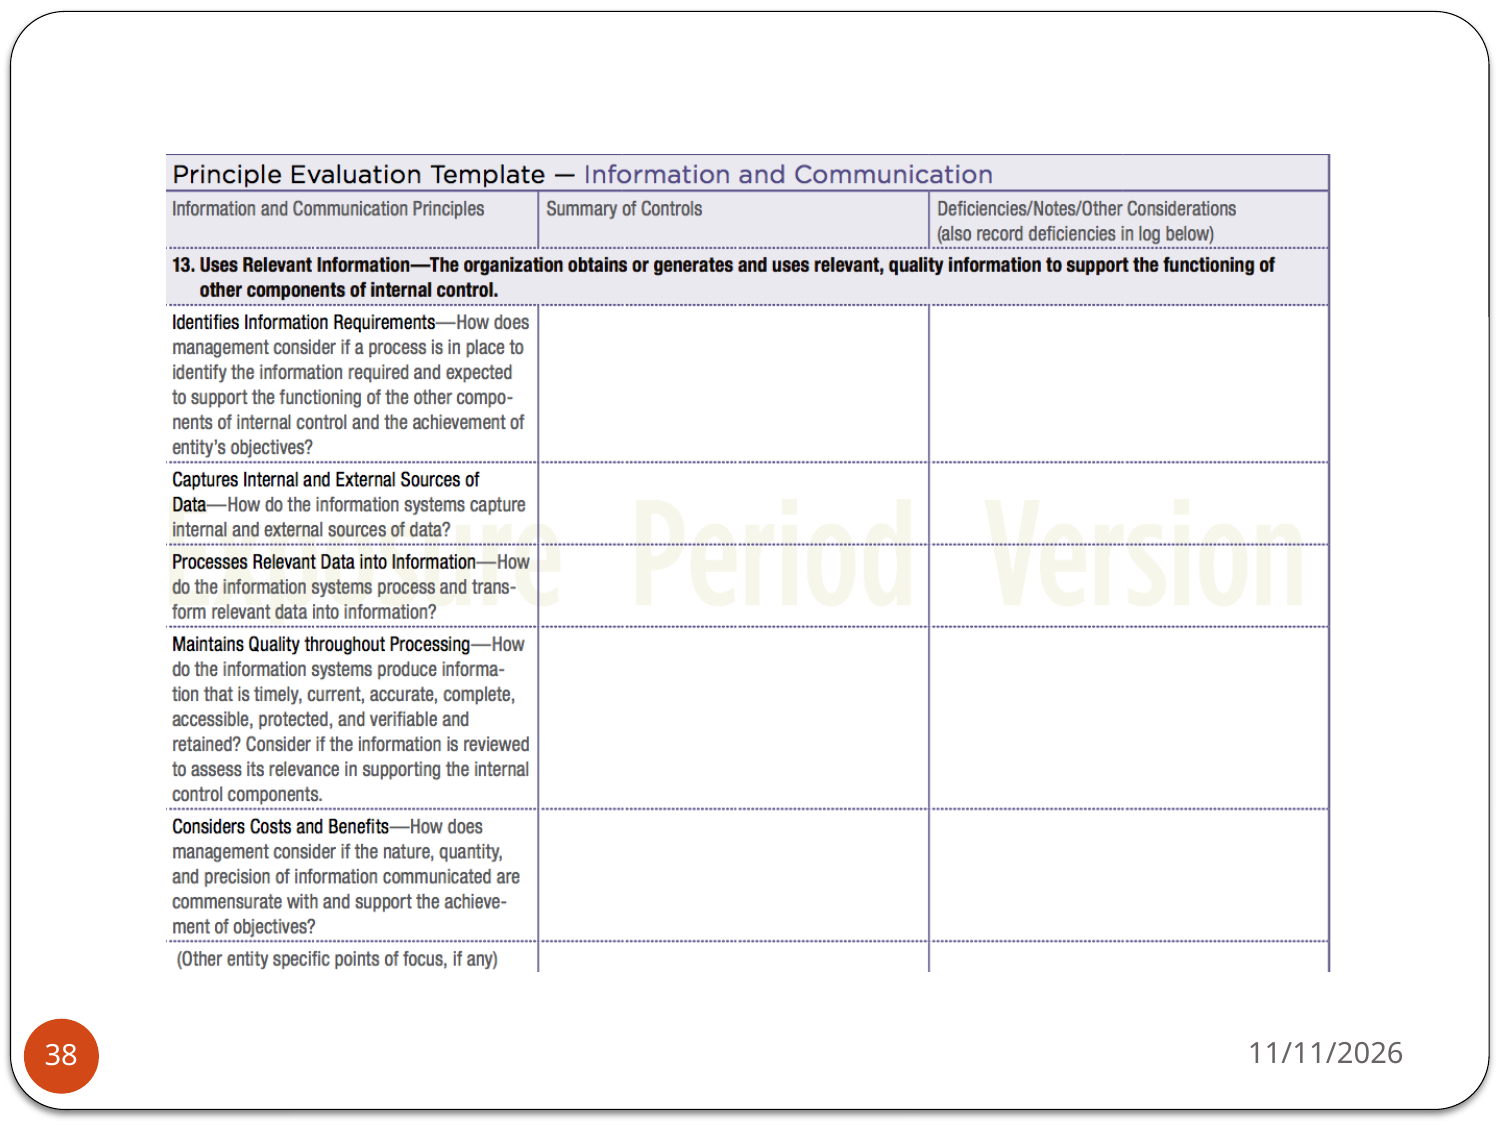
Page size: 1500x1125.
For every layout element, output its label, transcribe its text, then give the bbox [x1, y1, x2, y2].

slide_number 38 [23, 1018, 99, 1094]
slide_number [1012, 1015, 1419, 1094]
picture [166, 152, 1334, 973]
